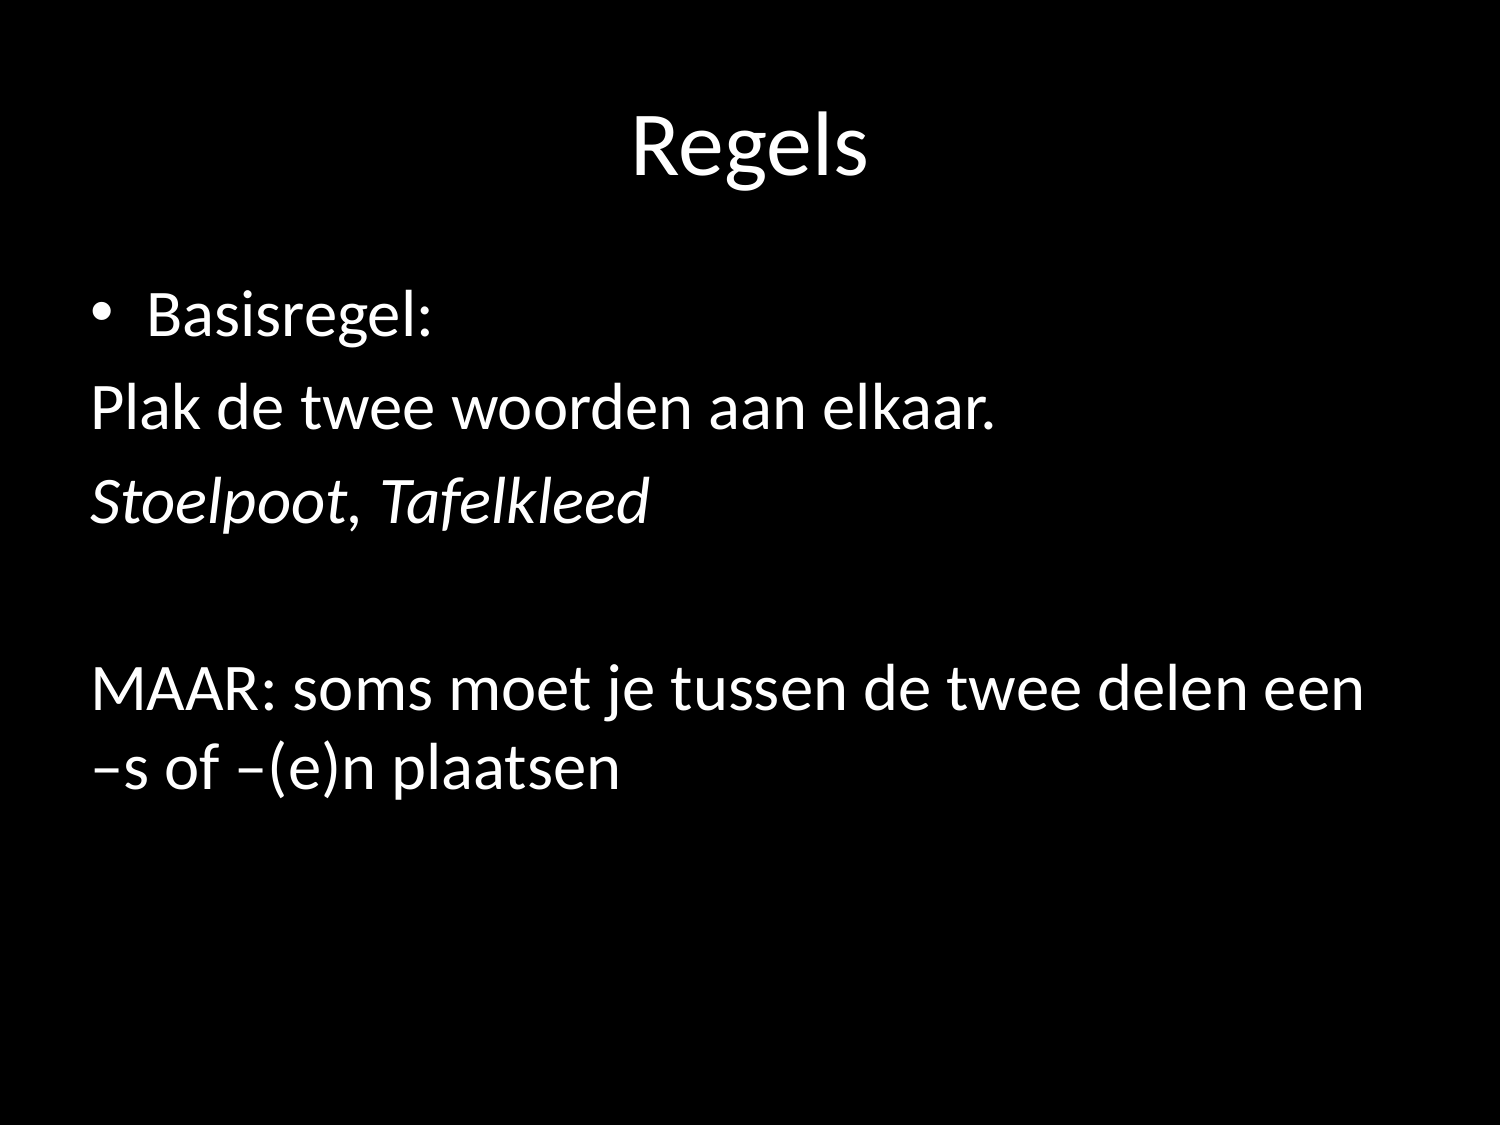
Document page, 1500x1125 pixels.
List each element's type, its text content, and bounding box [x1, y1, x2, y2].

list Basisregel: Plak de twee woorden aan elkaar. Stoelpoot, Tafelkleed MAAR: soms moet je tussen de twee delen een –s of –(e)n plaatsen [75, 262, 1425, 1005]
title Regels [75, 45, 1425, 233]
